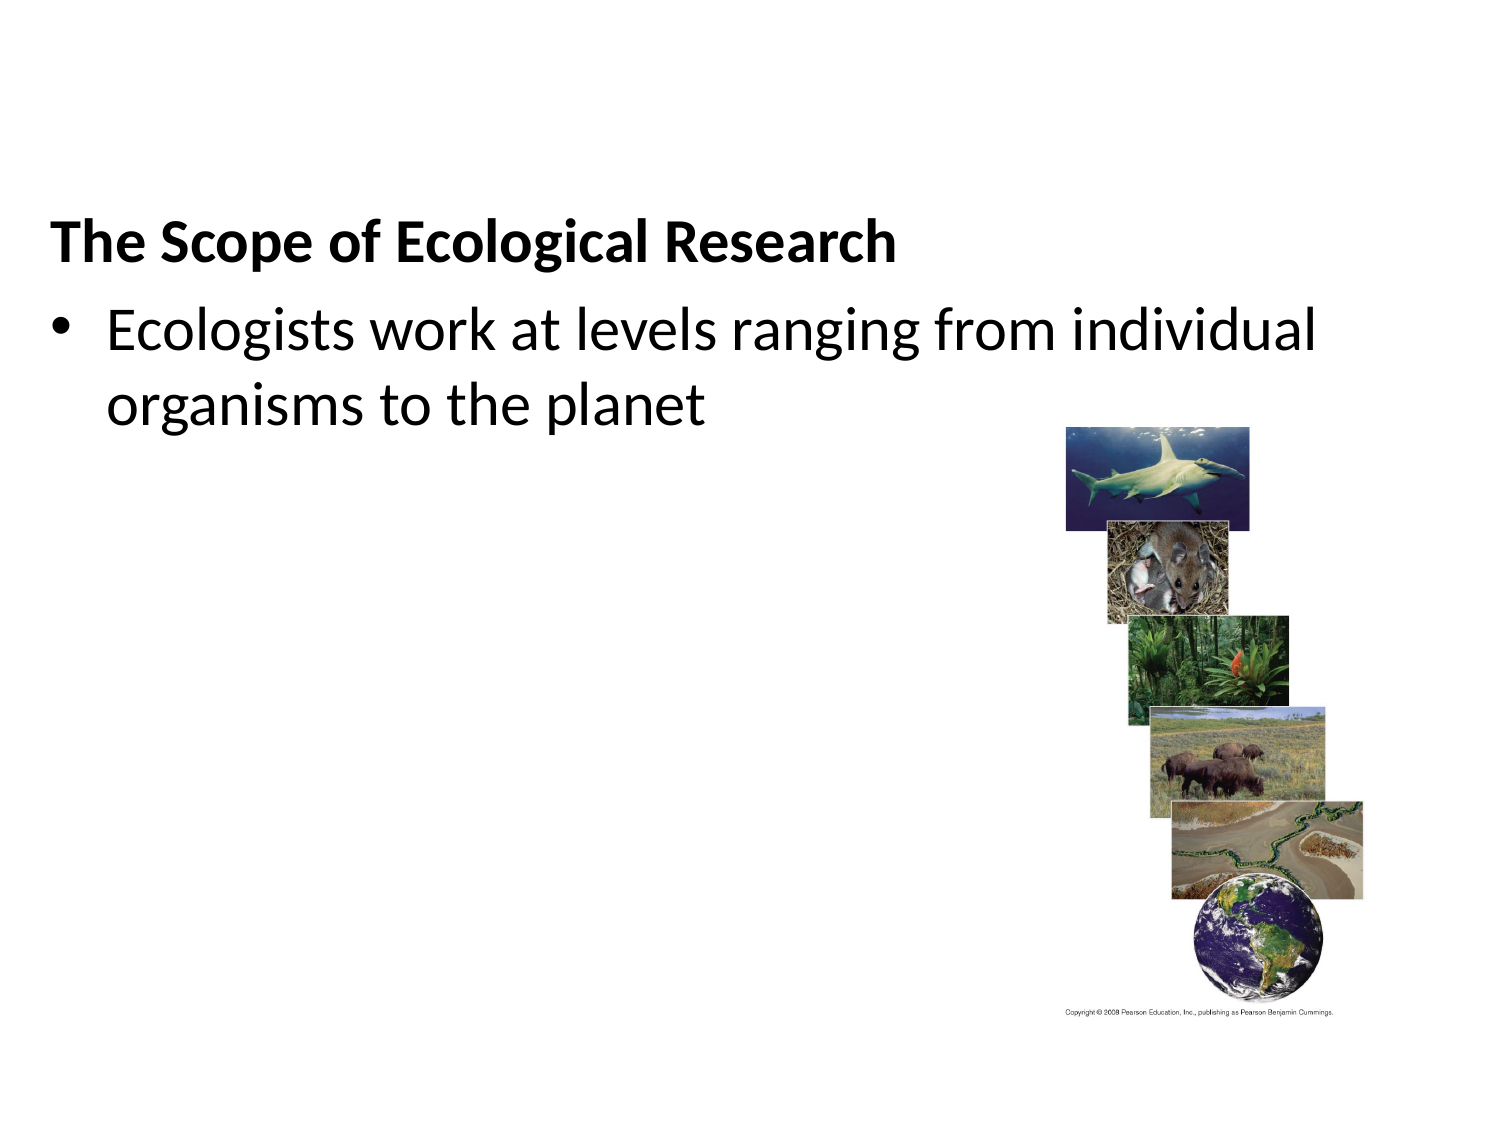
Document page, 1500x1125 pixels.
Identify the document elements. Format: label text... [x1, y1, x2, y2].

picture [1062, 424, 1456, 1022]
list The Scope of Ecological Research Ecologists work at levels ranging from individual organisms to the planet [35, 192, 1436, 497]
